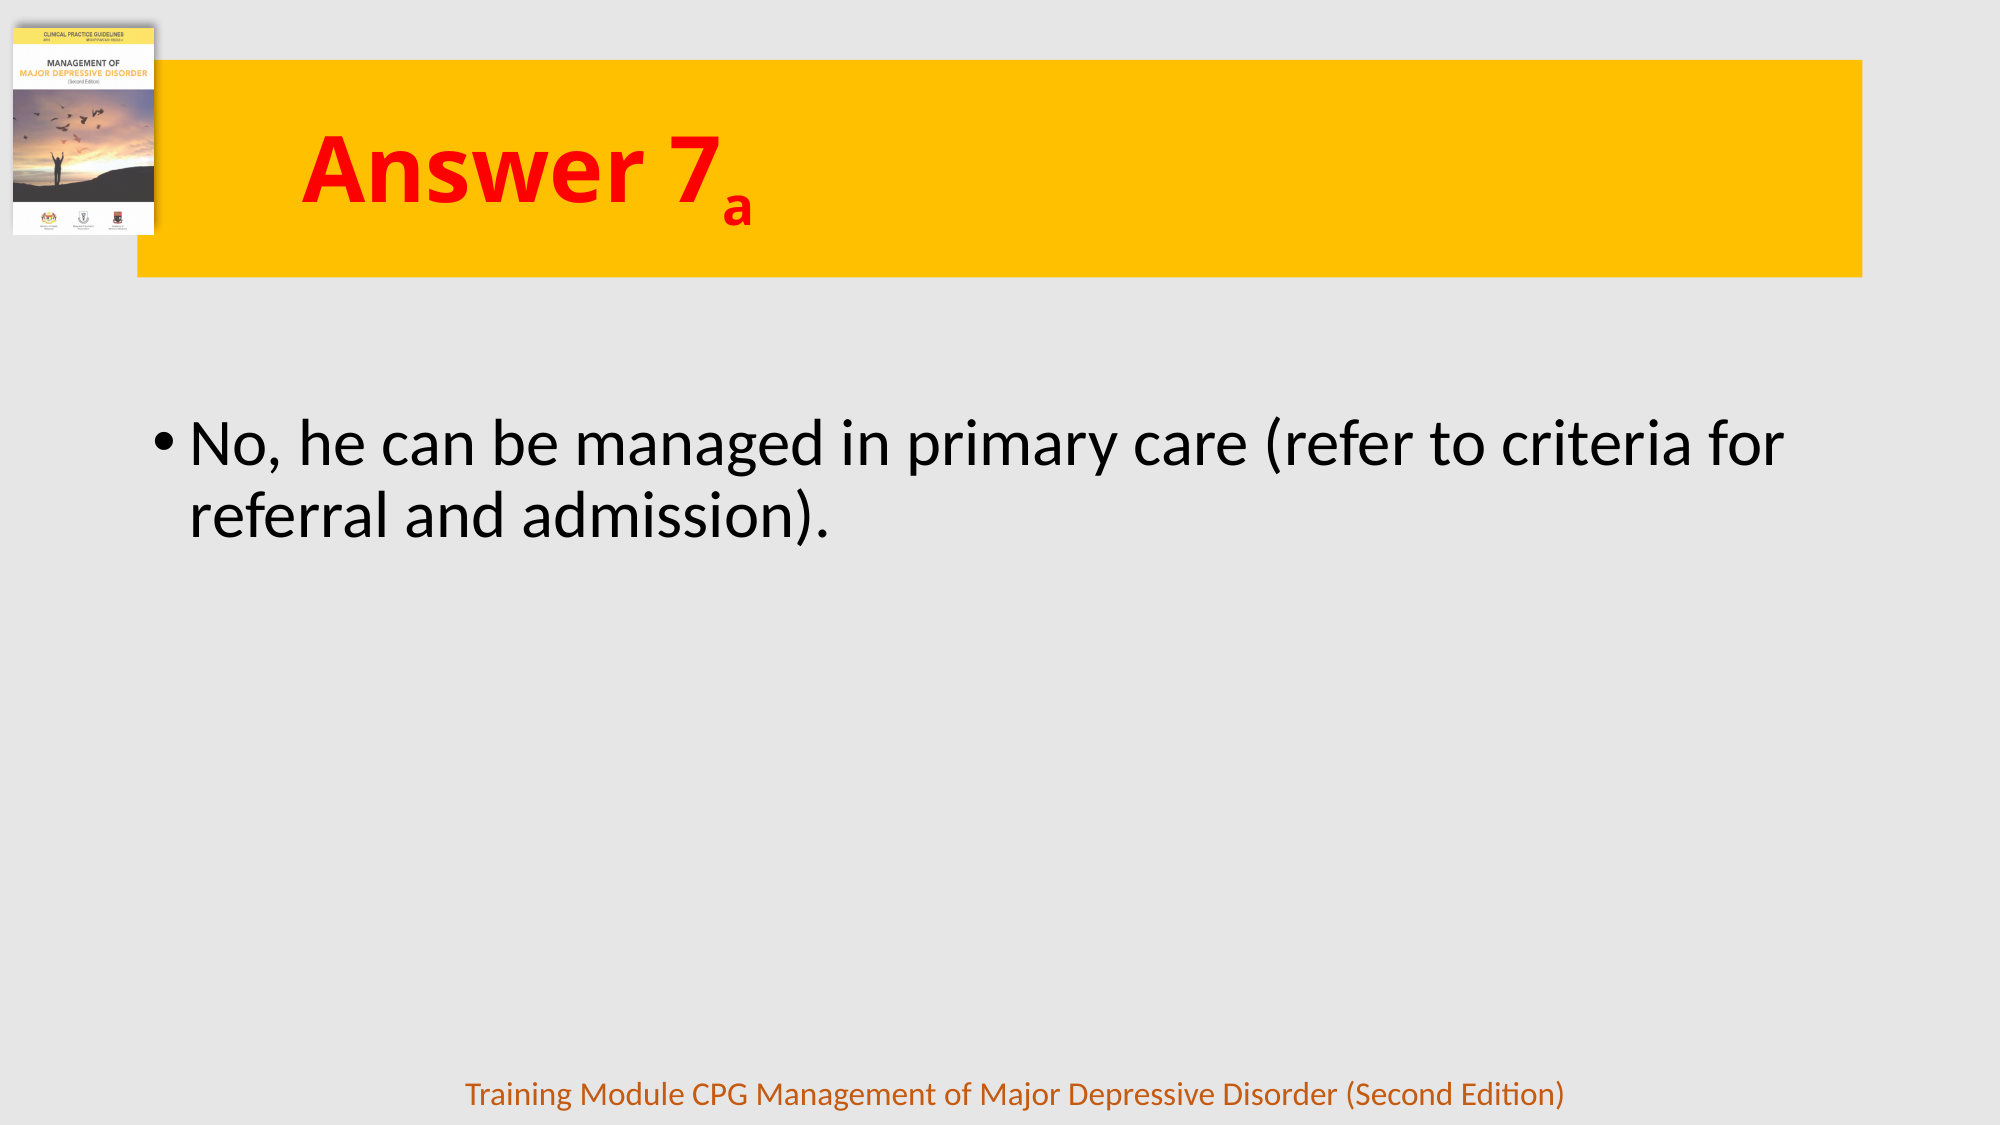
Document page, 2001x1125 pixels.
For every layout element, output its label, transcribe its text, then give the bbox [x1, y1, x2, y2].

list No, he can be managed in primary care (refer to criteria for referral and admission). [137, 299, 1863, 1014]
picture [13, 28, 154, 235]
title Answer 7a [137, 59, 1863, 278]
text_box Training Module CPG Management of Major Depressive Disorder (Second Edition) [450, 1065, 1832, 1120]
